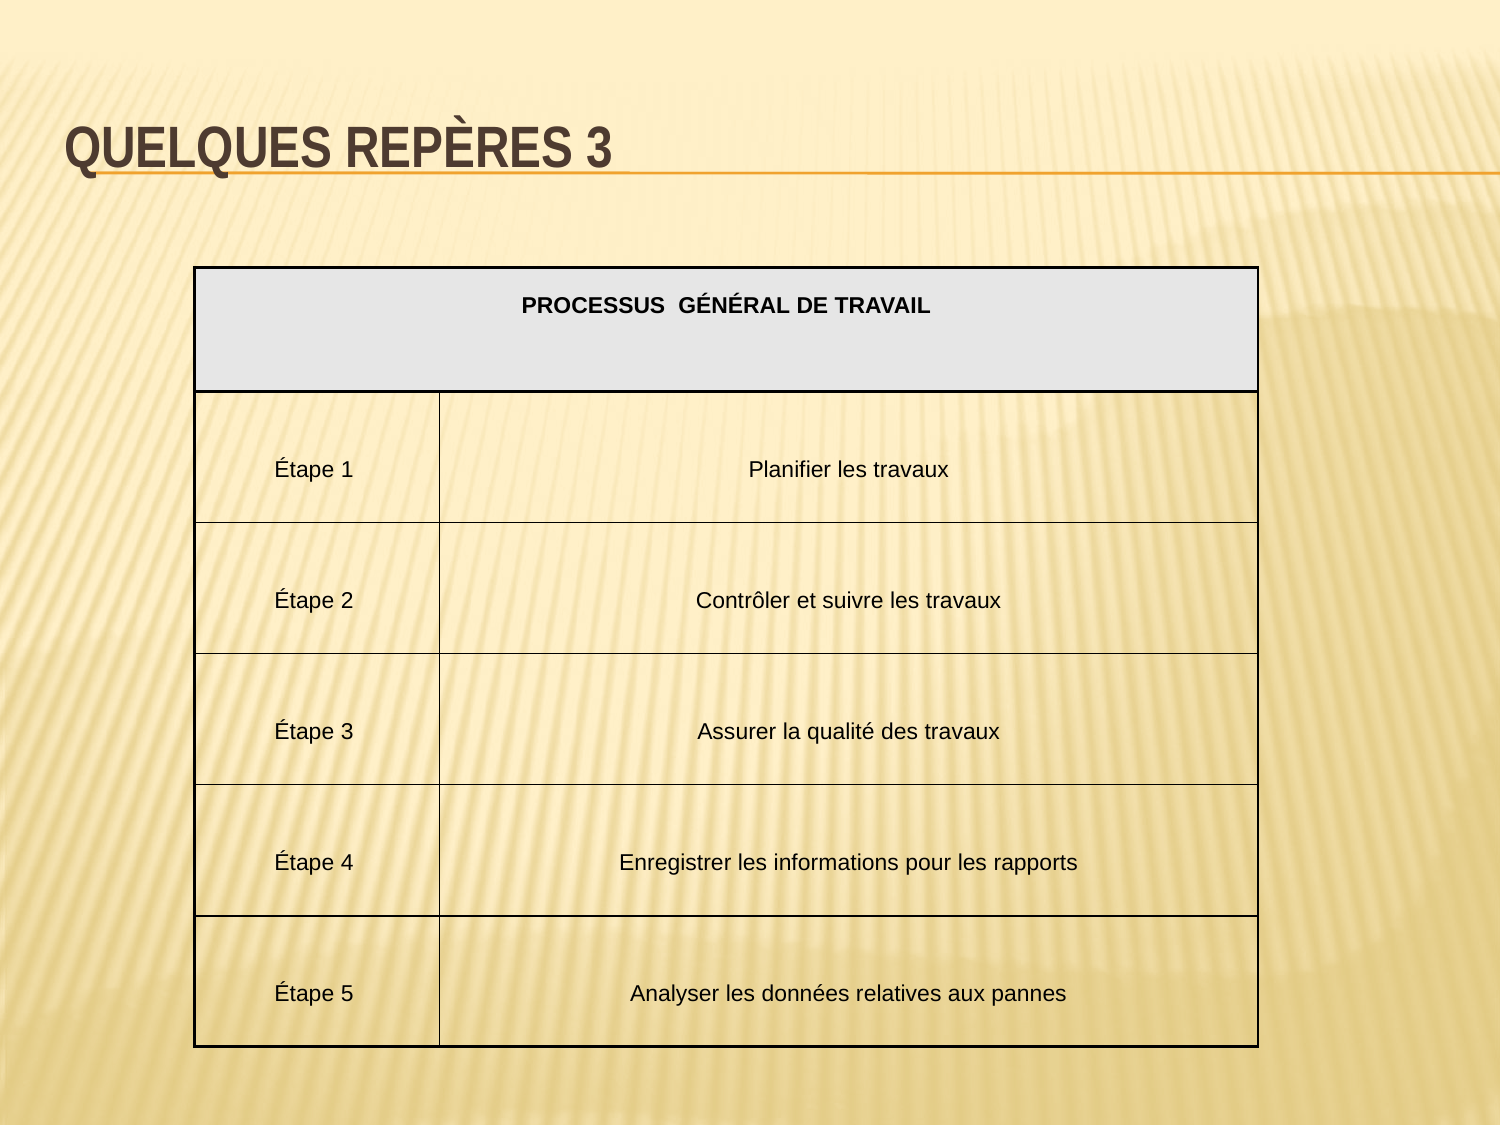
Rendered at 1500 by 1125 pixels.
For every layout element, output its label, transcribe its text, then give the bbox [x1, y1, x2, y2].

table_cell Analyser les données relatives aux pannes [440, 917, 1257, 1045]
table_cell Enregistrer les informations pour les rapports [440, 785, 1257, 915]
title Quelques repères 3 [49, 75, 1475, 213]
table_cell Étape 5 [196, 917, 439, 1045]
table_cell Planifier les travaux [440, 393, 1257, 522]
table_cell Étape 1 [196, 393, 439, 522]
table_cell Étape 3 [196, 654, 439, 784]
table_cell Contrôler et suivre les travaux [440, 523, 1257, 653]
table_cell Étape 2 [196, 523, 439, 653]
table_cell Assurer la qualité des travaux [440, 654, 1257, 784]
table_cell Étape 4 [196, 785, 439, 915]
table_header PROCESSUS GÉNÉRAL DE TRAVAIL [196, 269, 1257, 390]
